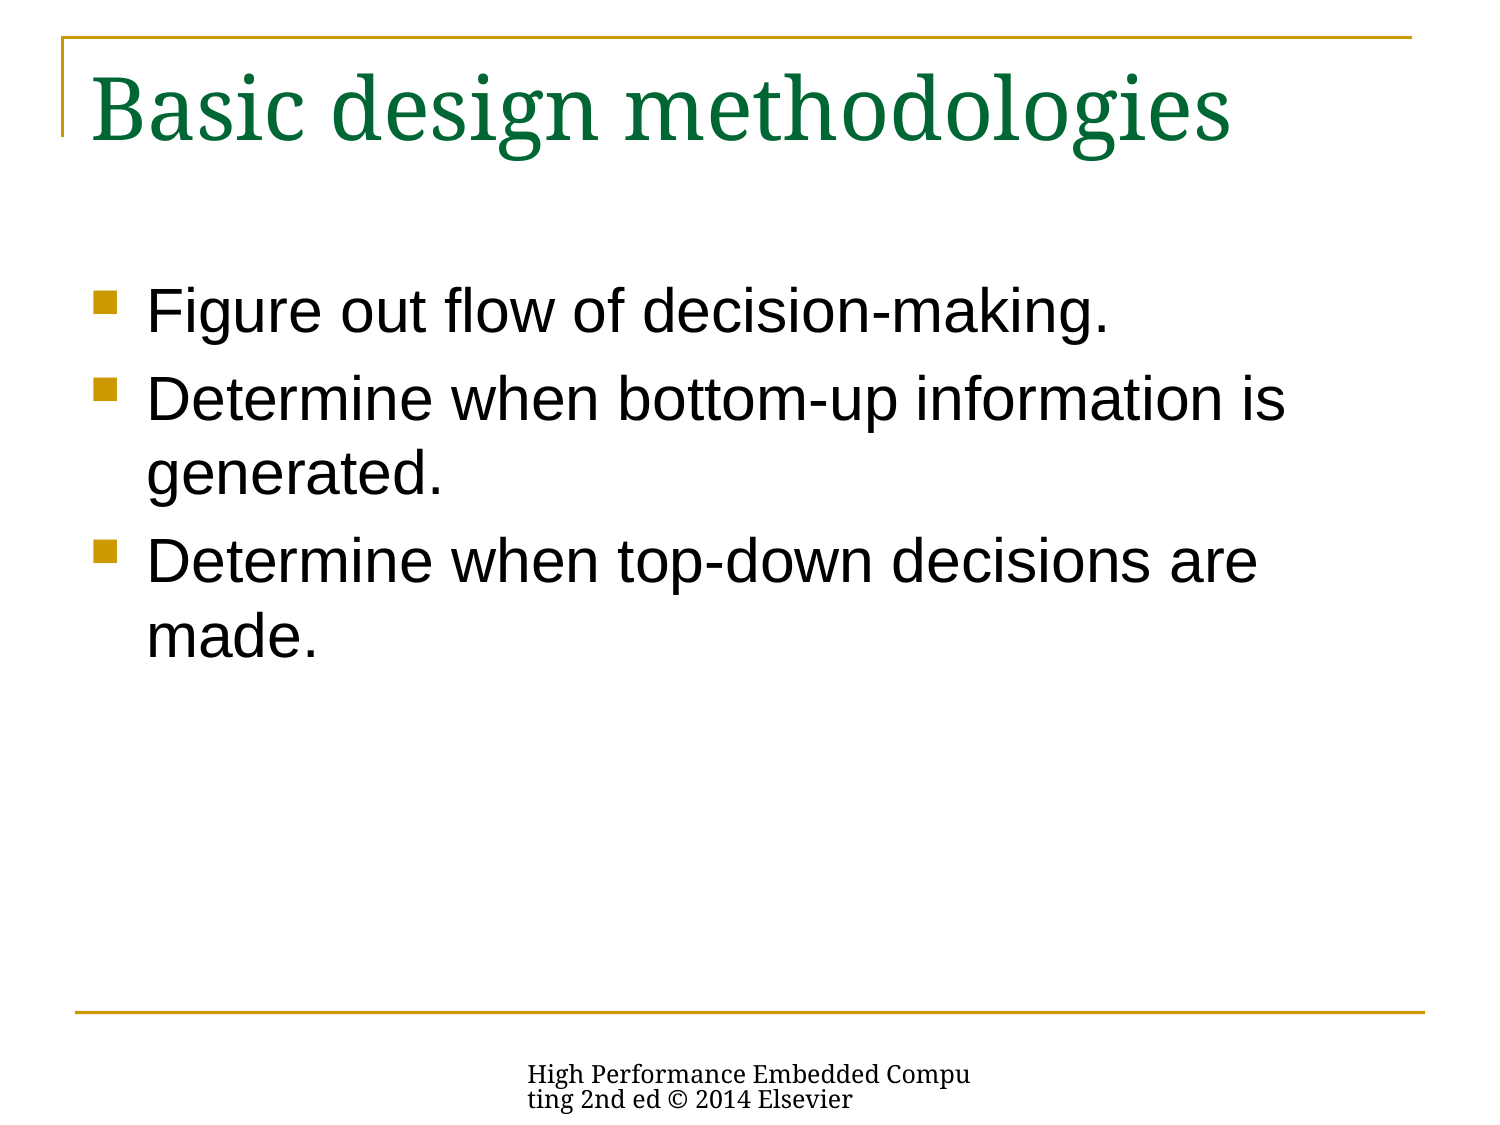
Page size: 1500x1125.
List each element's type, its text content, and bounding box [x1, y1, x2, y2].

list Figure out flow of decision-making. Determine when bottom-up information is generated. Determine when top-down decisions are made. [75, 262, 1425, 1006]
footer High Performance Embedded Computing 2nd ed © 2014 Elsevier [512, 1025, 988, 1100]
title Basic design methodologies [75, 45, 1425, 233]
